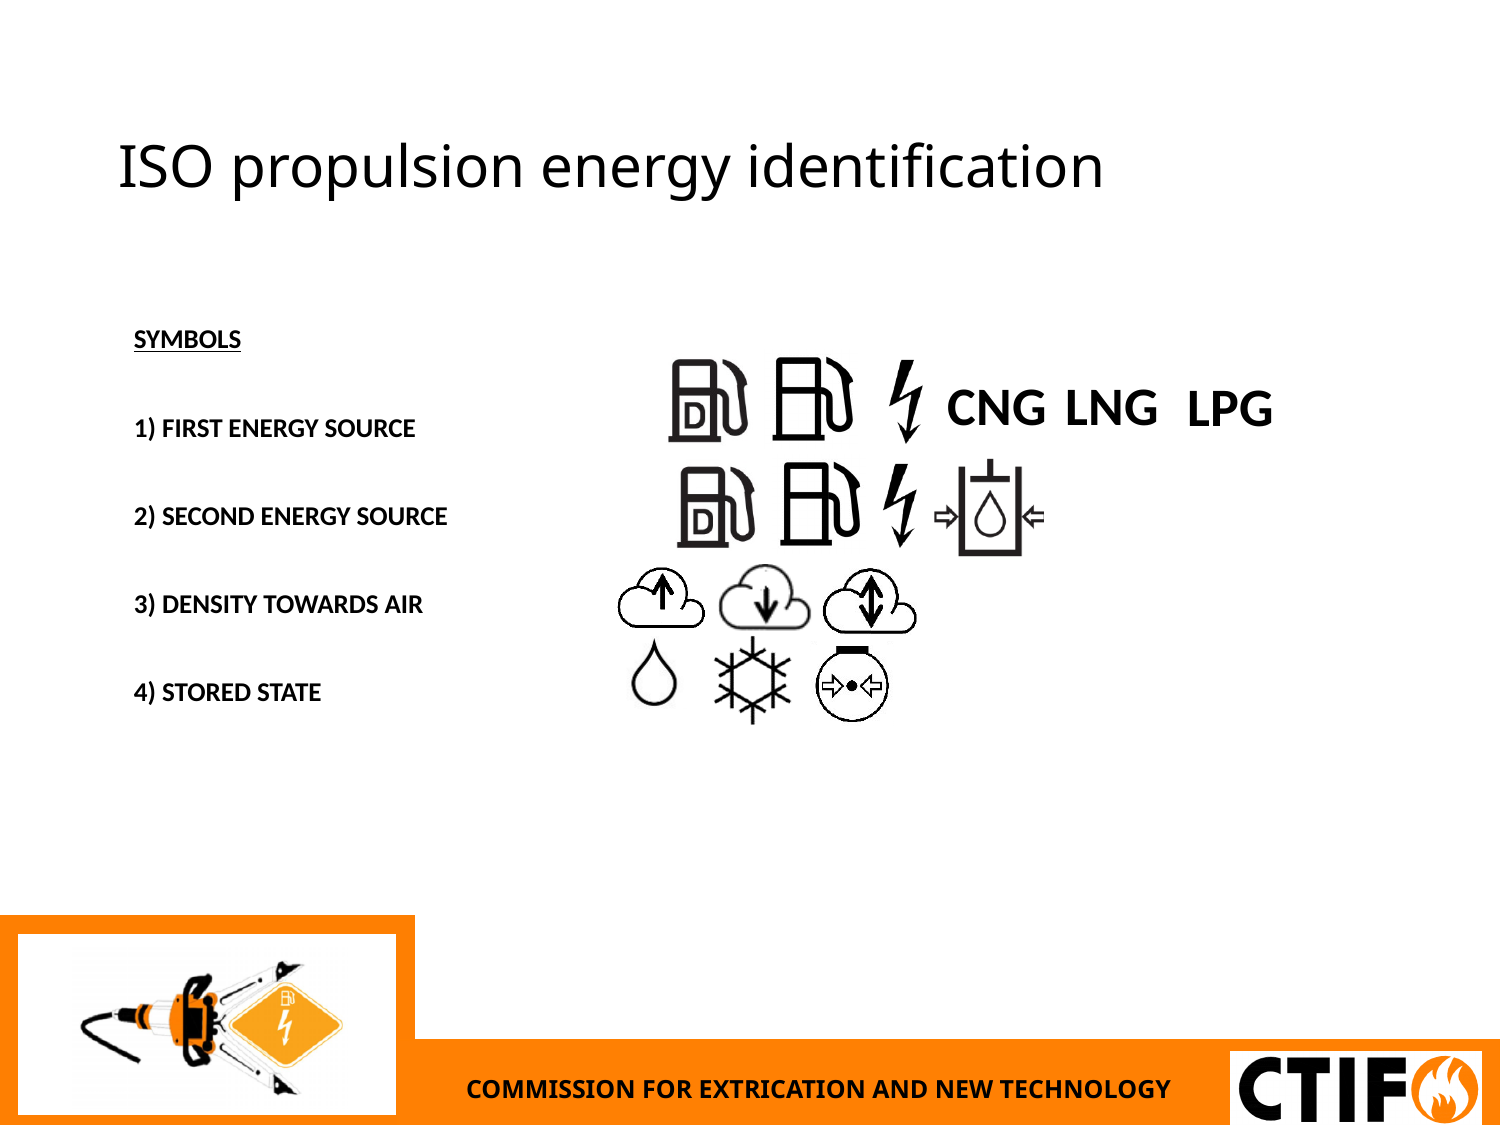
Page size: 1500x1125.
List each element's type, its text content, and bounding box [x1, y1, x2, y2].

text_box LPG [1157, 364, 1304, 433]
picture [614, 457, 763, 709]
text_box LNG [1039, 363, 1185, 431]
slide_number 12 [1059, 1042, 1397, 1103]
picture [810, 560, 919, 726]
picture [712, 635, 796, 727]
picture [869, 351, 943, 452]
picture [67, 940, 348, 1109]
picture [772, 453, 1045, 560]
picture [718, 564, 819, 634]
title ISO propulsion energy identification [103, 59, 1397, 278]
picture [764, 349, 858, 449]
picture [661, 349, 757, 451]
list SYMBOLS 1) FIRST ENERGY SOURCE 2) SECOND ENERGY SOURCE 3) DENSITY TOWARDS AIR 4) STORED STATE [119, 318, 1364, 914]
picture [1230, 1051, 1482, 1125]
